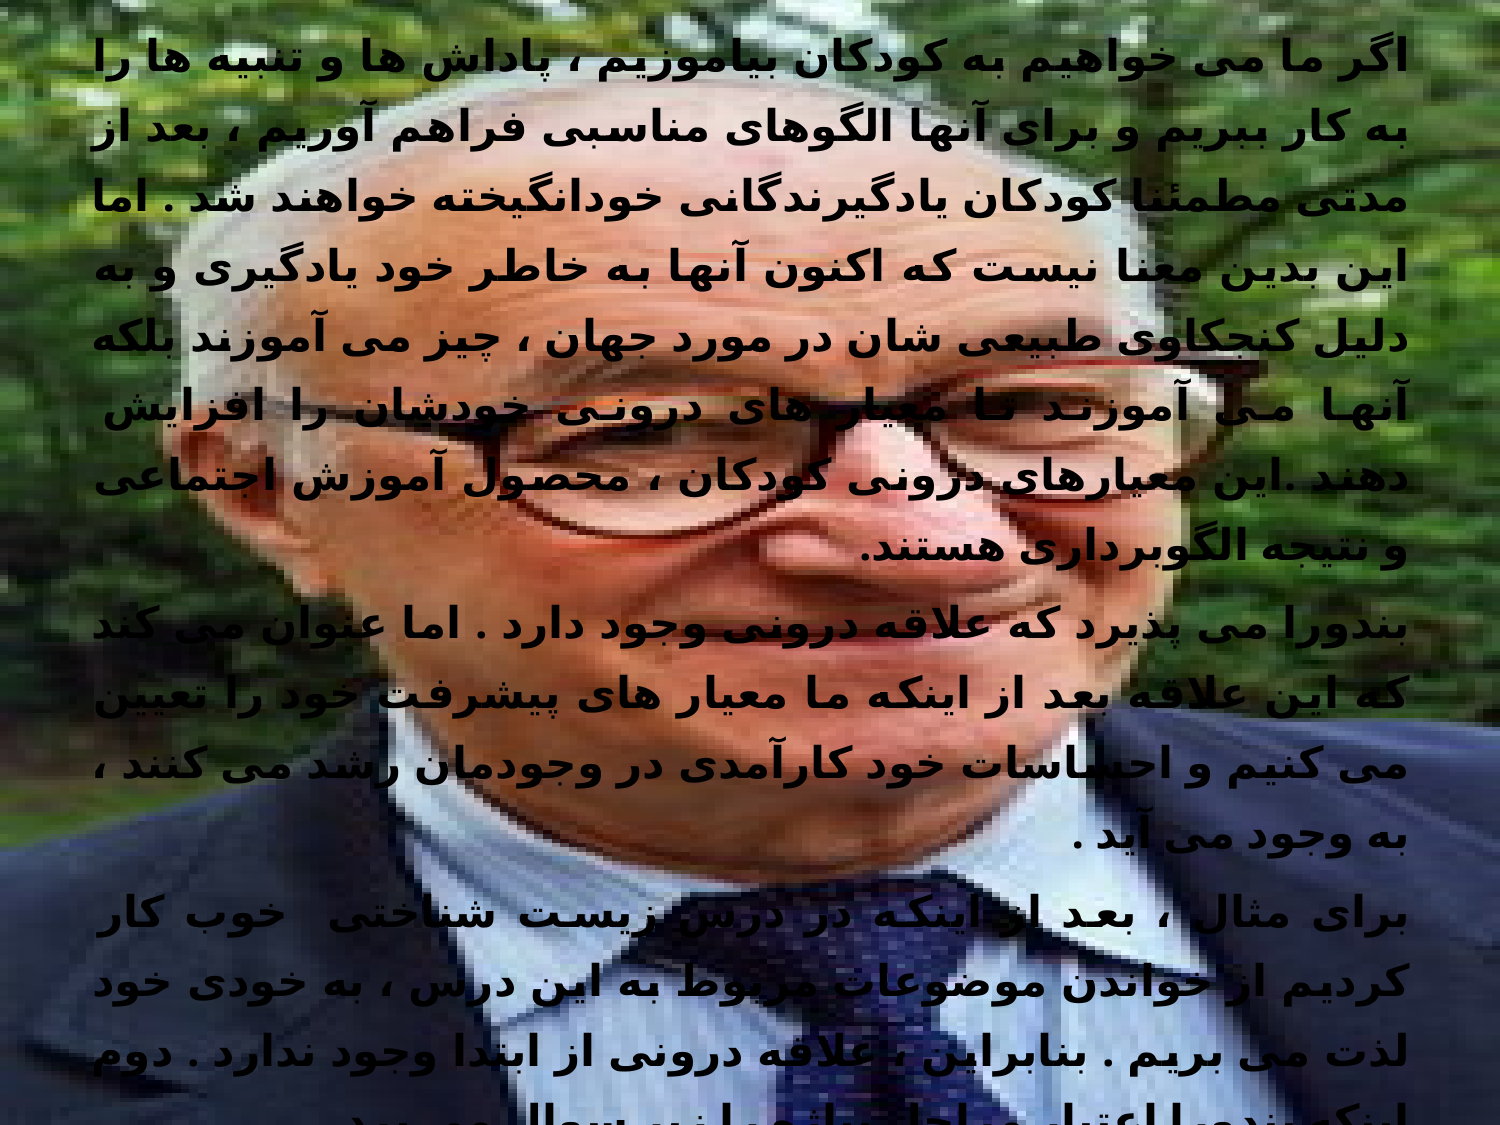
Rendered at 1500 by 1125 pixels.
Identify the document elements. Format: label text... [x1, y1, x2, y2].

picture [0, 0, 1500, 1125]
list اگر ما می خواهیم به کودکان بیاموزیم ، پاداش ها و تنبیه ها را به کار ببریم و برای آنها الگوهای مناسبی فراهم آوریم ، بعد از مدتی مطمئنا کودکان یادگیرندگانی خودانگیخته خواهند شد . اما این بدین معنا نیست که اکنون آنها به خاطر خود یادگیری و به دلیل کنجکاوی طبیعی شان در مورد جهان ، چیز می آموزند بلکه آنها می آموزند تا معیار های درونی خودشان را افزایش دهند .این معیارهای درونی کودکان ، محصول آموزش اجتماعی و نتیجه الگوبرداری هستند. بندورا می پذیرد که علاقه درونی وجود دارد . اما عنوان می کند که این علاقه بعد از اینکه ما معیار های پیشرفت خود را تعیین می کنیم و احساسات خود کارآمدی در وجودمان رشد می کنند ، به وجود می آید . برای مثال ، بعد از اینکه در درس زیست شناختی خوب کار کردیم از خواندن موضوعات مربوط به این درس ، به خودی خود لذت می بریم . بنابراین ، علاقه درونی از ابتدا وجود ندارد . دوم اینکه بندورا اعتبار مراحل پیاژه را زیر سوال می برد. در نگاه اول ، مراحل معقولانه به نظر می رسند ، زیرا کودکان اغلب به صورت متوالی بر موضوعات تسلط می یابند ، اما این تنها به این دلیل است که افراد اغلب قبل از اینکه مسائل پیچیده را حل کنند ، به حل مسائل ساده روی می آورند. [75, 0, 1425, 1005]
